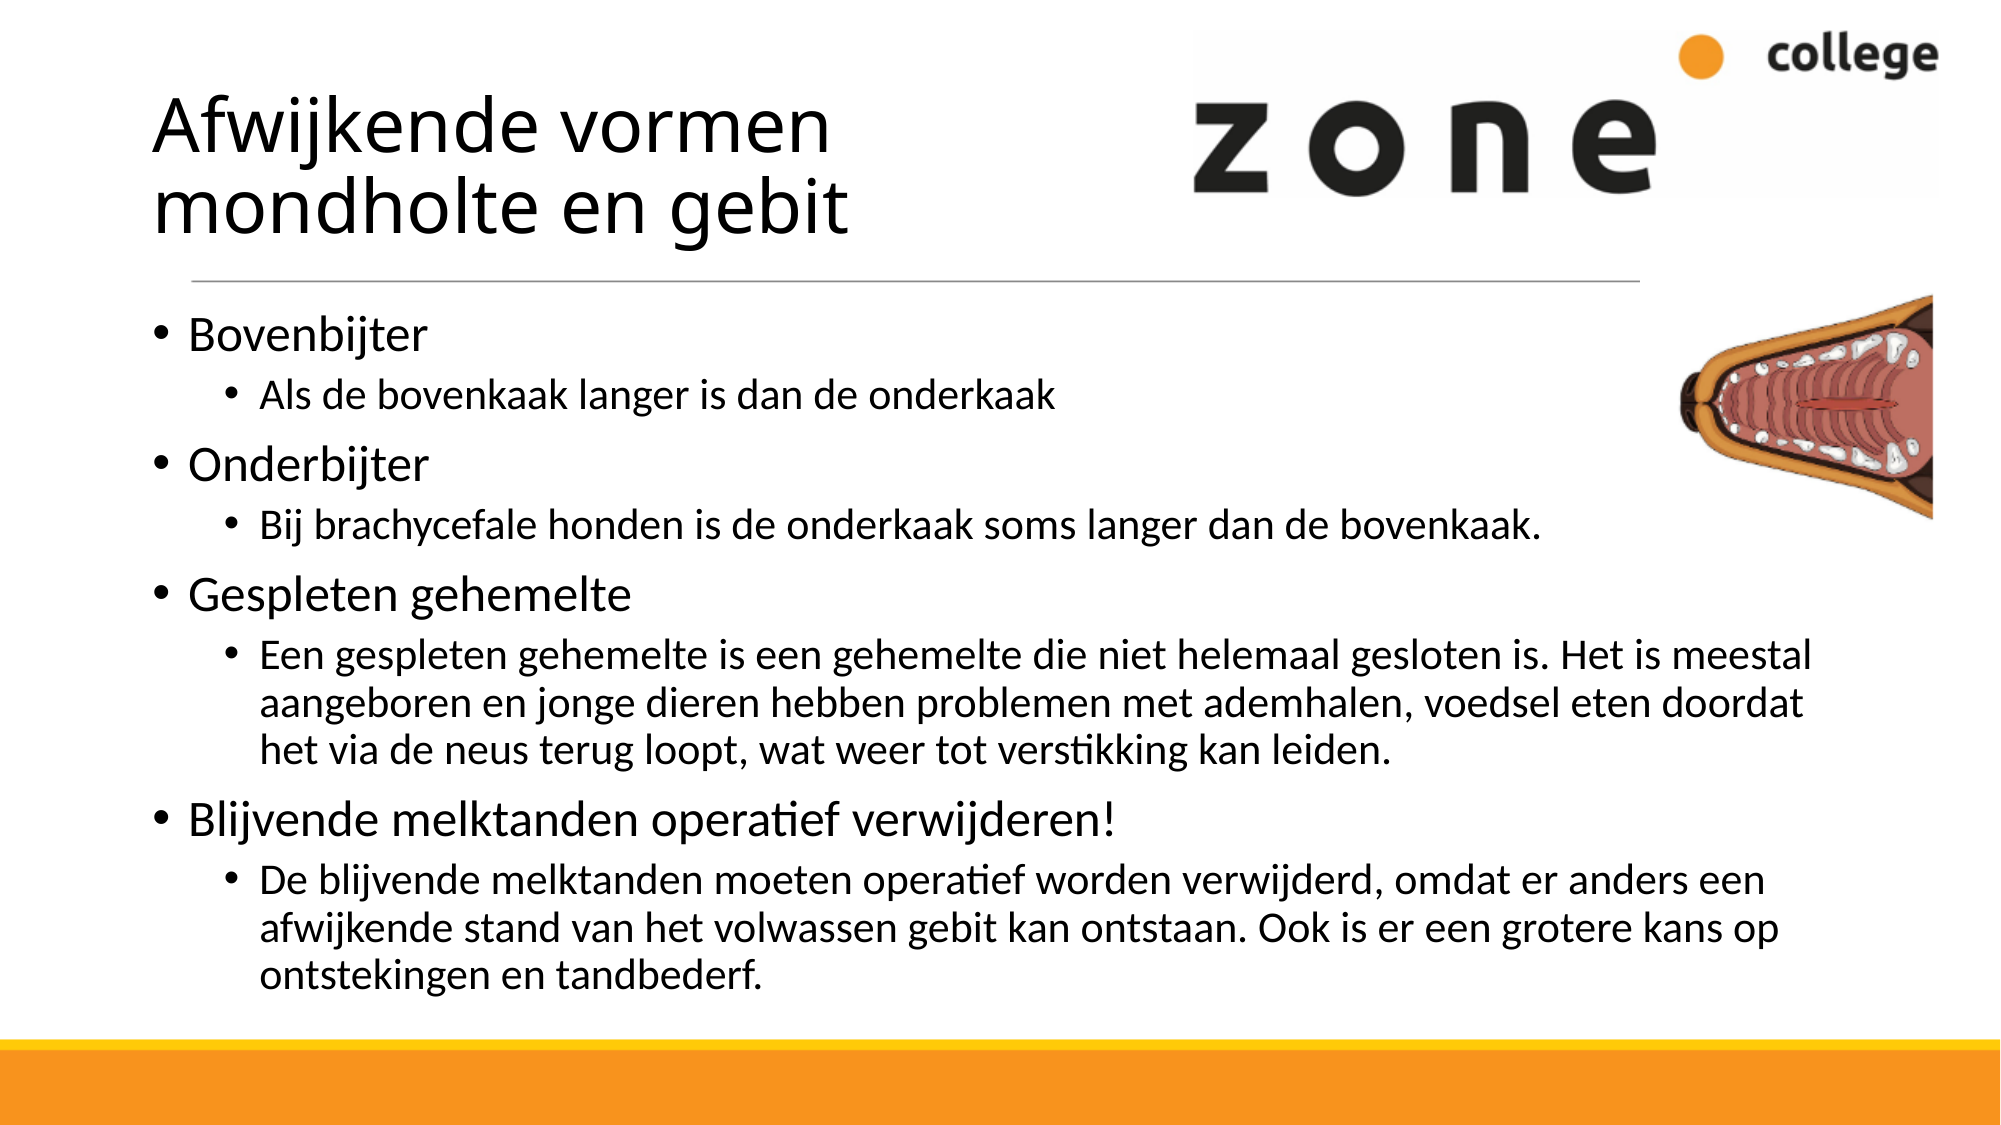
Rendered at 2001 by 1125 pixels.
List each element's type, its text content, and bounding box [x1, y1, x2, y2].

list Bovenbijter Als de bovenkaak langer is dan de onderkaak Onderbijter Bij brachycefale honden is de onderkaak soms langer dan de bovenkaak. Gespleten gehemelte Een gespleten gehemelte is een gehemelte die niet helemaal gesloten is. Het is meestal aangeboren en jonge dieren hebben problemen met ademhalen, voedsel eten doordat het via de neus terug loopt, wat weer tot verstikking kan leiden. Blijvende melktanden operatief verwijderen! De blijvende melktanden moeten operatief worden verwijderd, omdat er anders een afwijkende stand van het volwassen gebit kan ontstaan. Ook is er een grotere kans op ontstekingen en tandbederf. [137, 299, 1863, 1014]
title Afwijkende vormen mondholte en gebit [137, 59, 1863, 278]
picture [0, 0, 2001, 1125]
